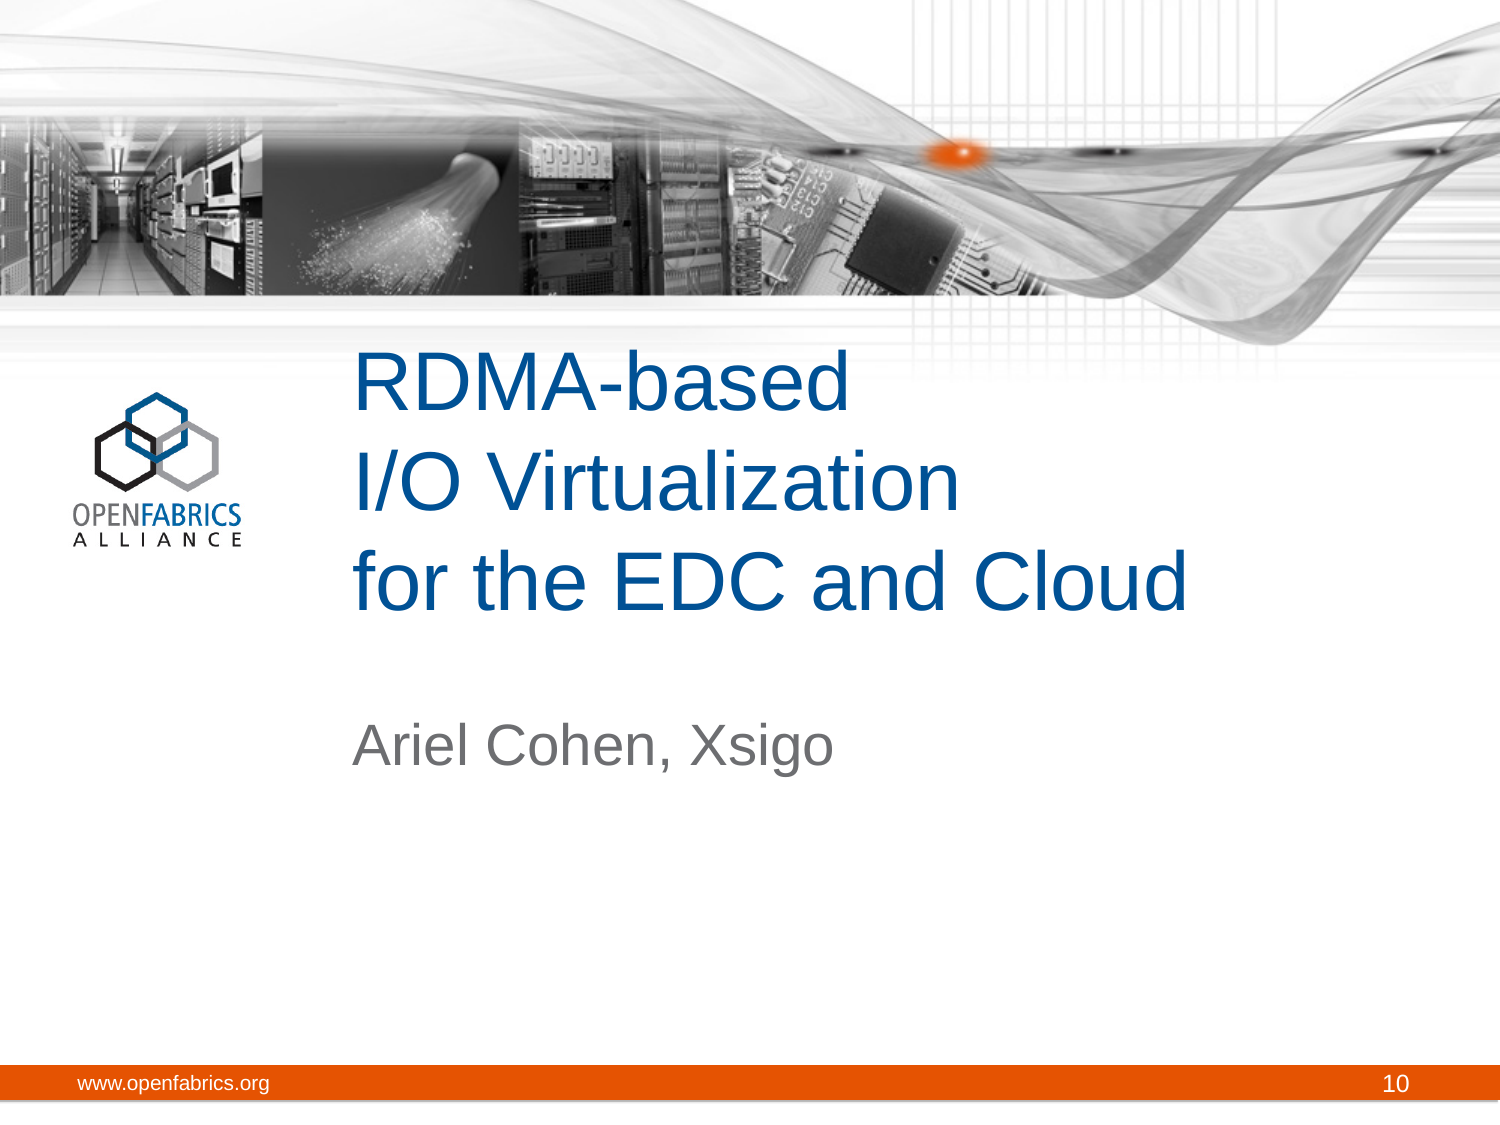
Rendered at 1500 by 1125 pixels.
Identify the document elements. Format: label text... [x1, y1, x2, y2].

title RDMA-based I/O Virtualization for the EDC and Cloud [337, 349, 1463, 604]
footer www.openfabrics.org [62, 1052, 538, 1113]
subtitle Ariel Cohen, Xsigo [337, 699, 1426, 876]
picture [0, 0, 1500, 569]
slide_number 10 [1074, 1052, 1425, 1113]
